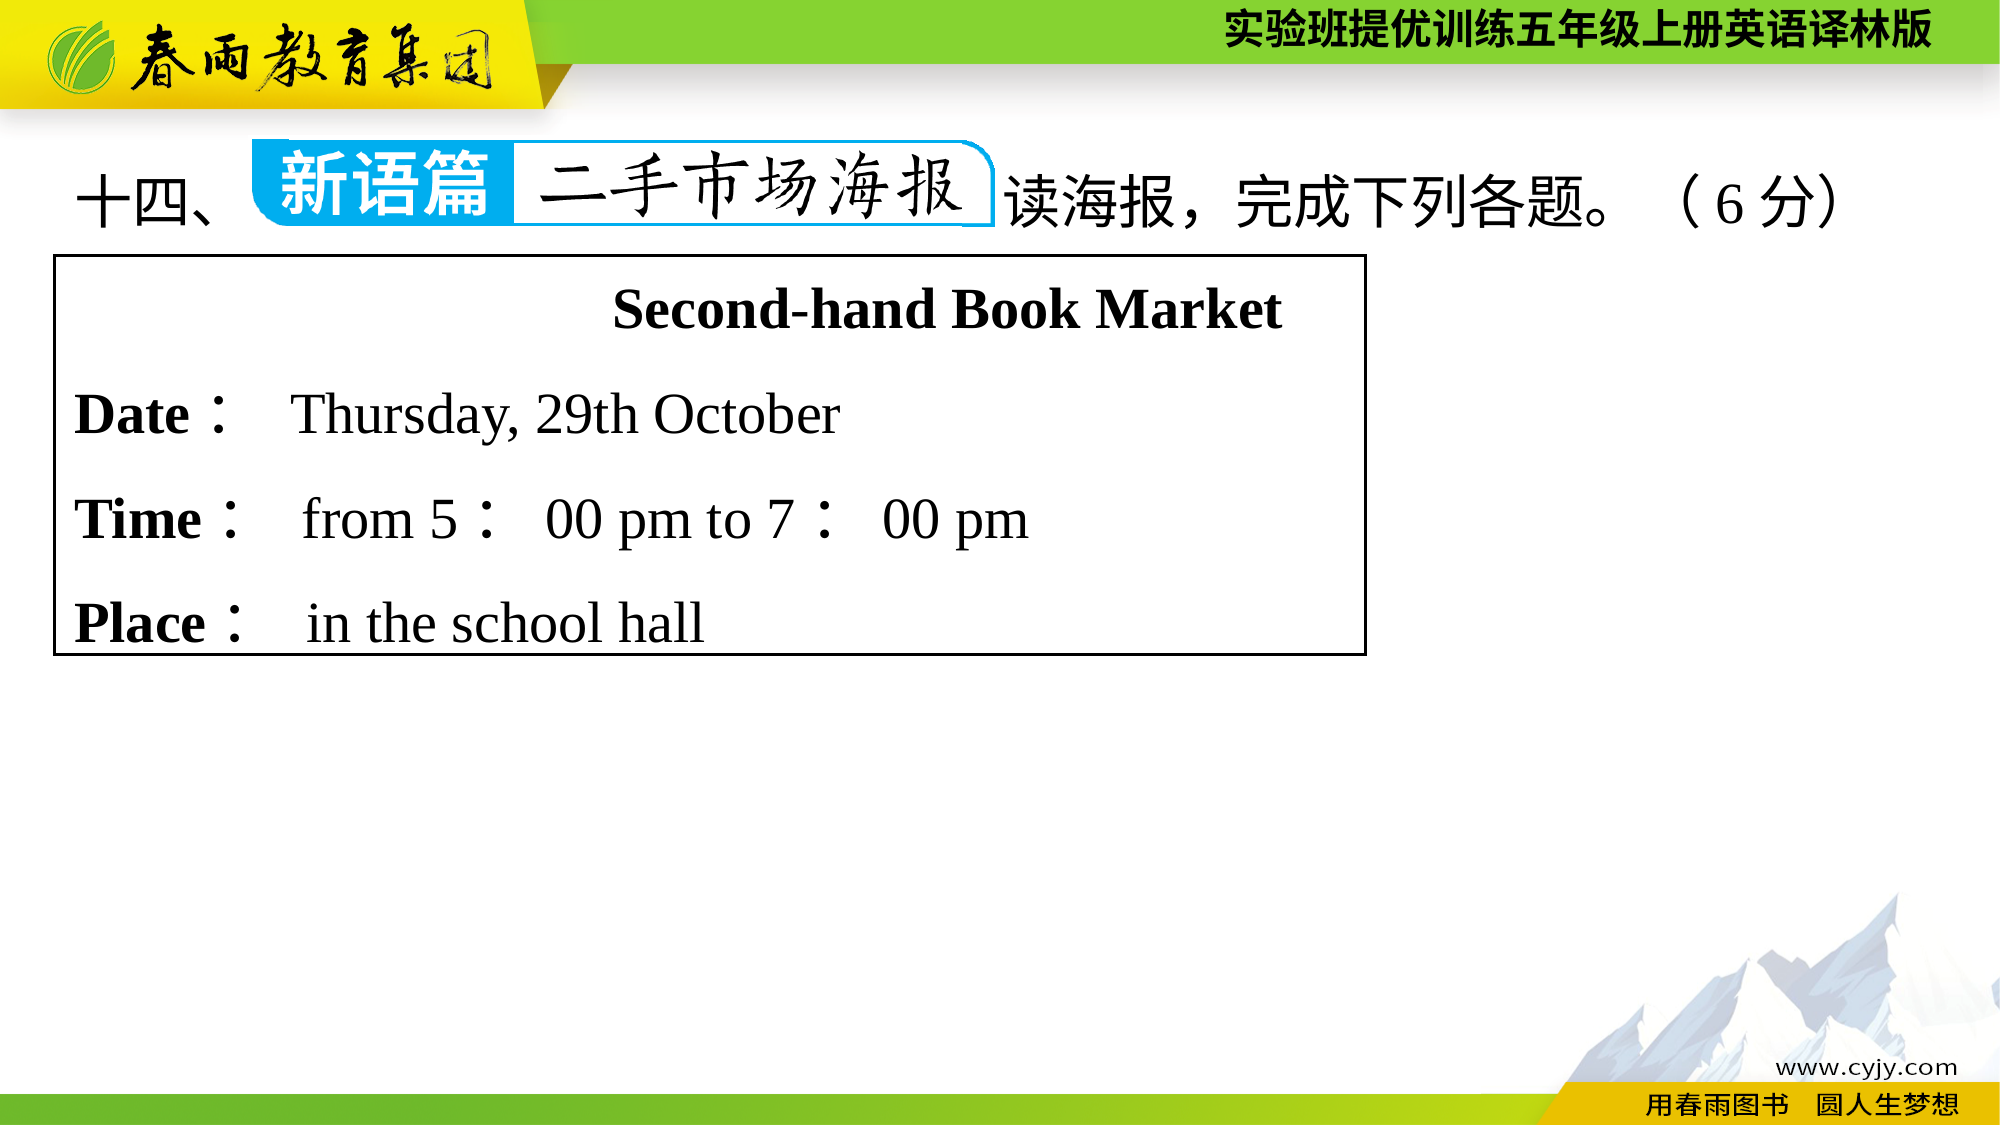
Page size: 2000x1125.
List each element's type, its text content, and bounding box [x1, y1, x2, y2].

picture [0, 0, 2000, 1125]
text_box [54, 255, 1366, 655]
list 十四、 阅读海报，完成下列各题。（6分） Second-hand Book Market Date： Thursday, 29th October Time： from 5：00 pm to 7：00 pm Place： in the school hall [59, 122, 1944, 668]
